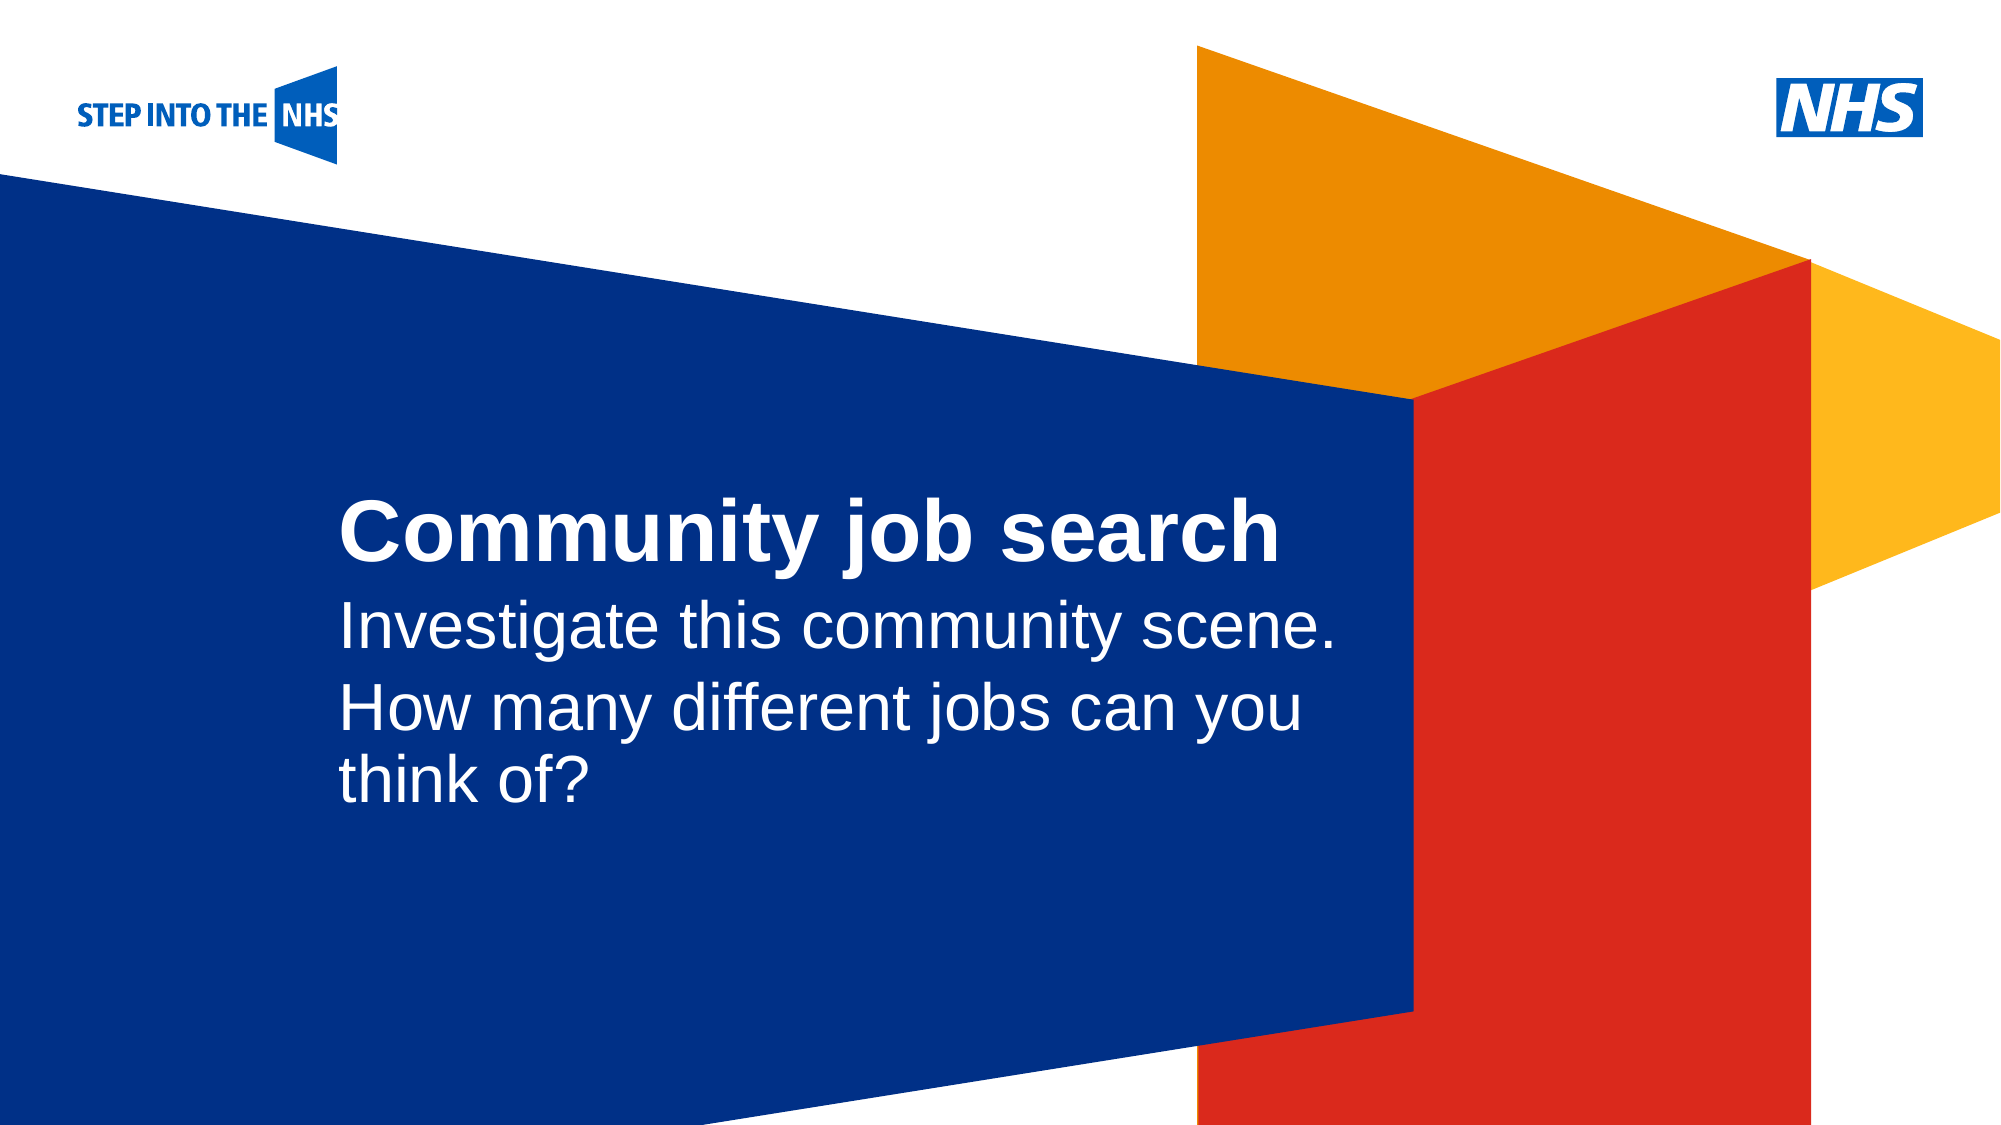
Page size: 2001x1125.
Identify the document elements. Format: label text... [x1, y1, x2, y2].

list Community job search Investigate this community scene. How many different jobs can you think of? [338, 485, 1346, 979]
